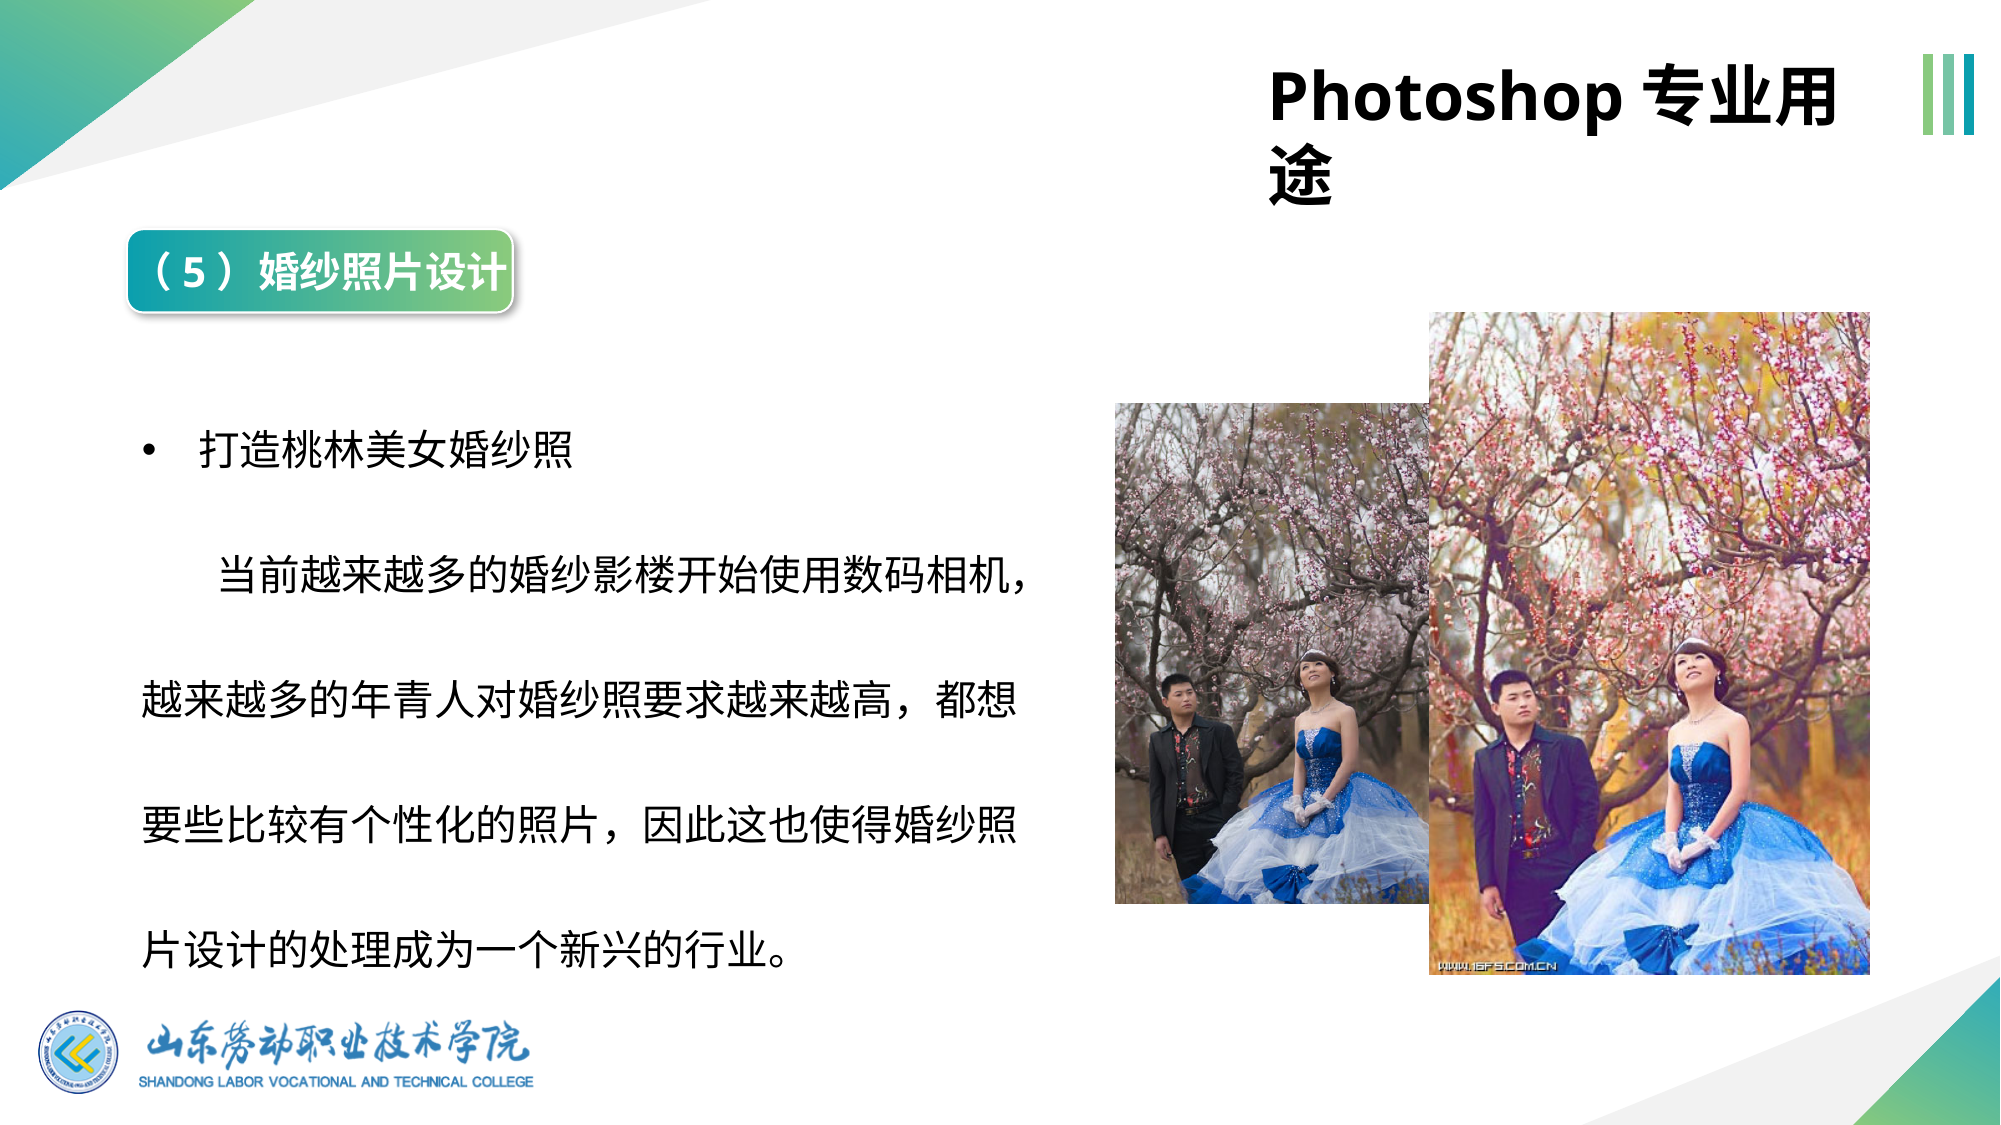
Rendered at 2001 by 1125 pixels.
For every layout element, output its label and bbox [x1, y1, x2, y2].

picture [38, 1010, 550, 1094]
text_box [1928, 54, 1969, 136]
picture [1115, 312, 1870, 975]
text_box [0, 0, 2000, 1125]
text_box [123, 229, 517, 313]
